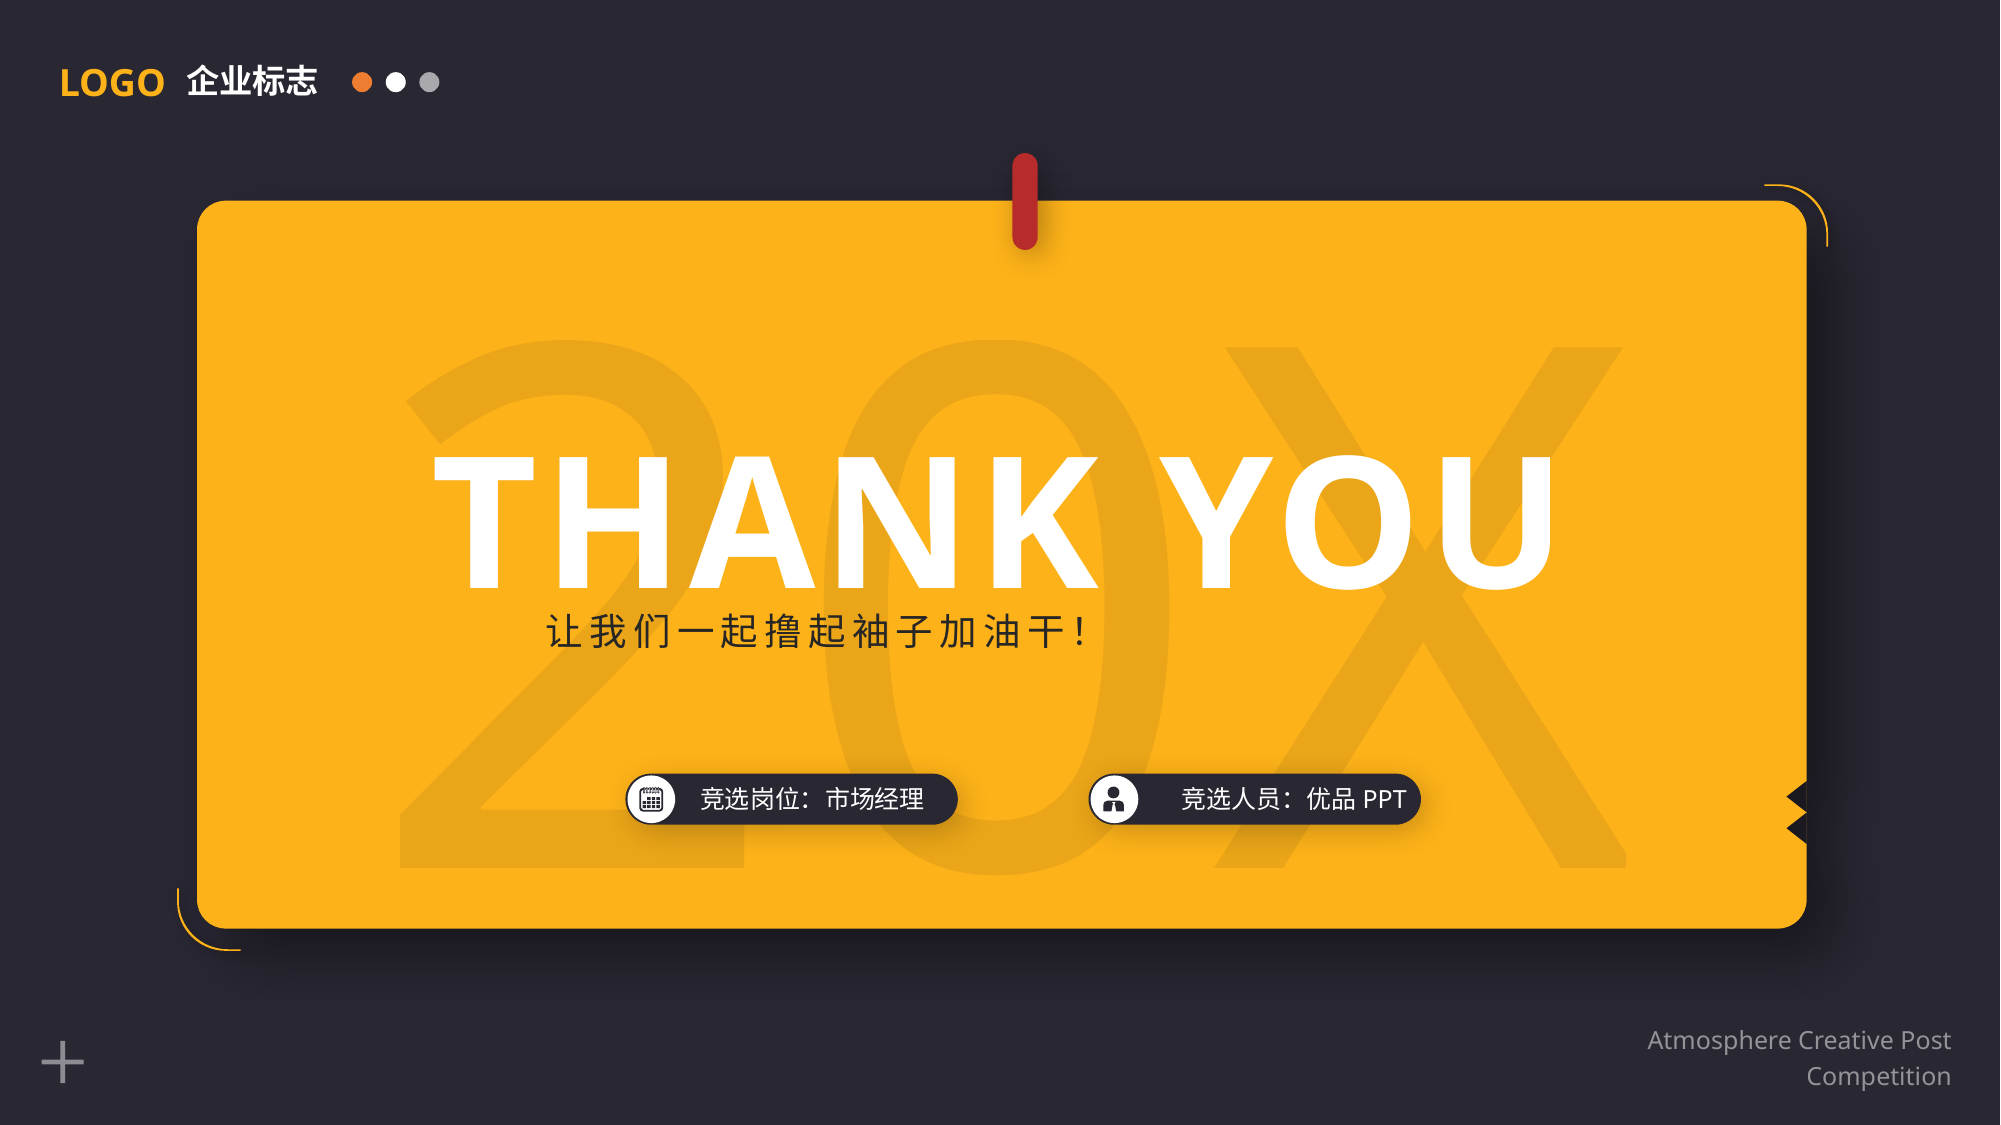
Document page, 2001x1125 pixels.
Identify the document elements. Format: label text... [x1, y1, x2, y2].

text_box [42, 51, 440, 113]
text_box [1089, 774, 1431, 824]
text_box [41, 1040, 85, 1084]
text_box Atmosphere Creative Post Competition [1520, 1014, 1968, 1094]
text_box [1011, 152, 1039, 252]
text_box 20XX [156, 134, 1856, 1125]
text_box 让我们一起撸起袖子加油干！ [534, 602, 1496, 659]
text_box [176, 887, 242, 952]
text_box THANK YOU [312, 399, 1686, 631]
text_box [1763, 183, 1830, 248]
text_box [626, 774, 957, 824]
text_box [0, 0, 2000, 1125]
